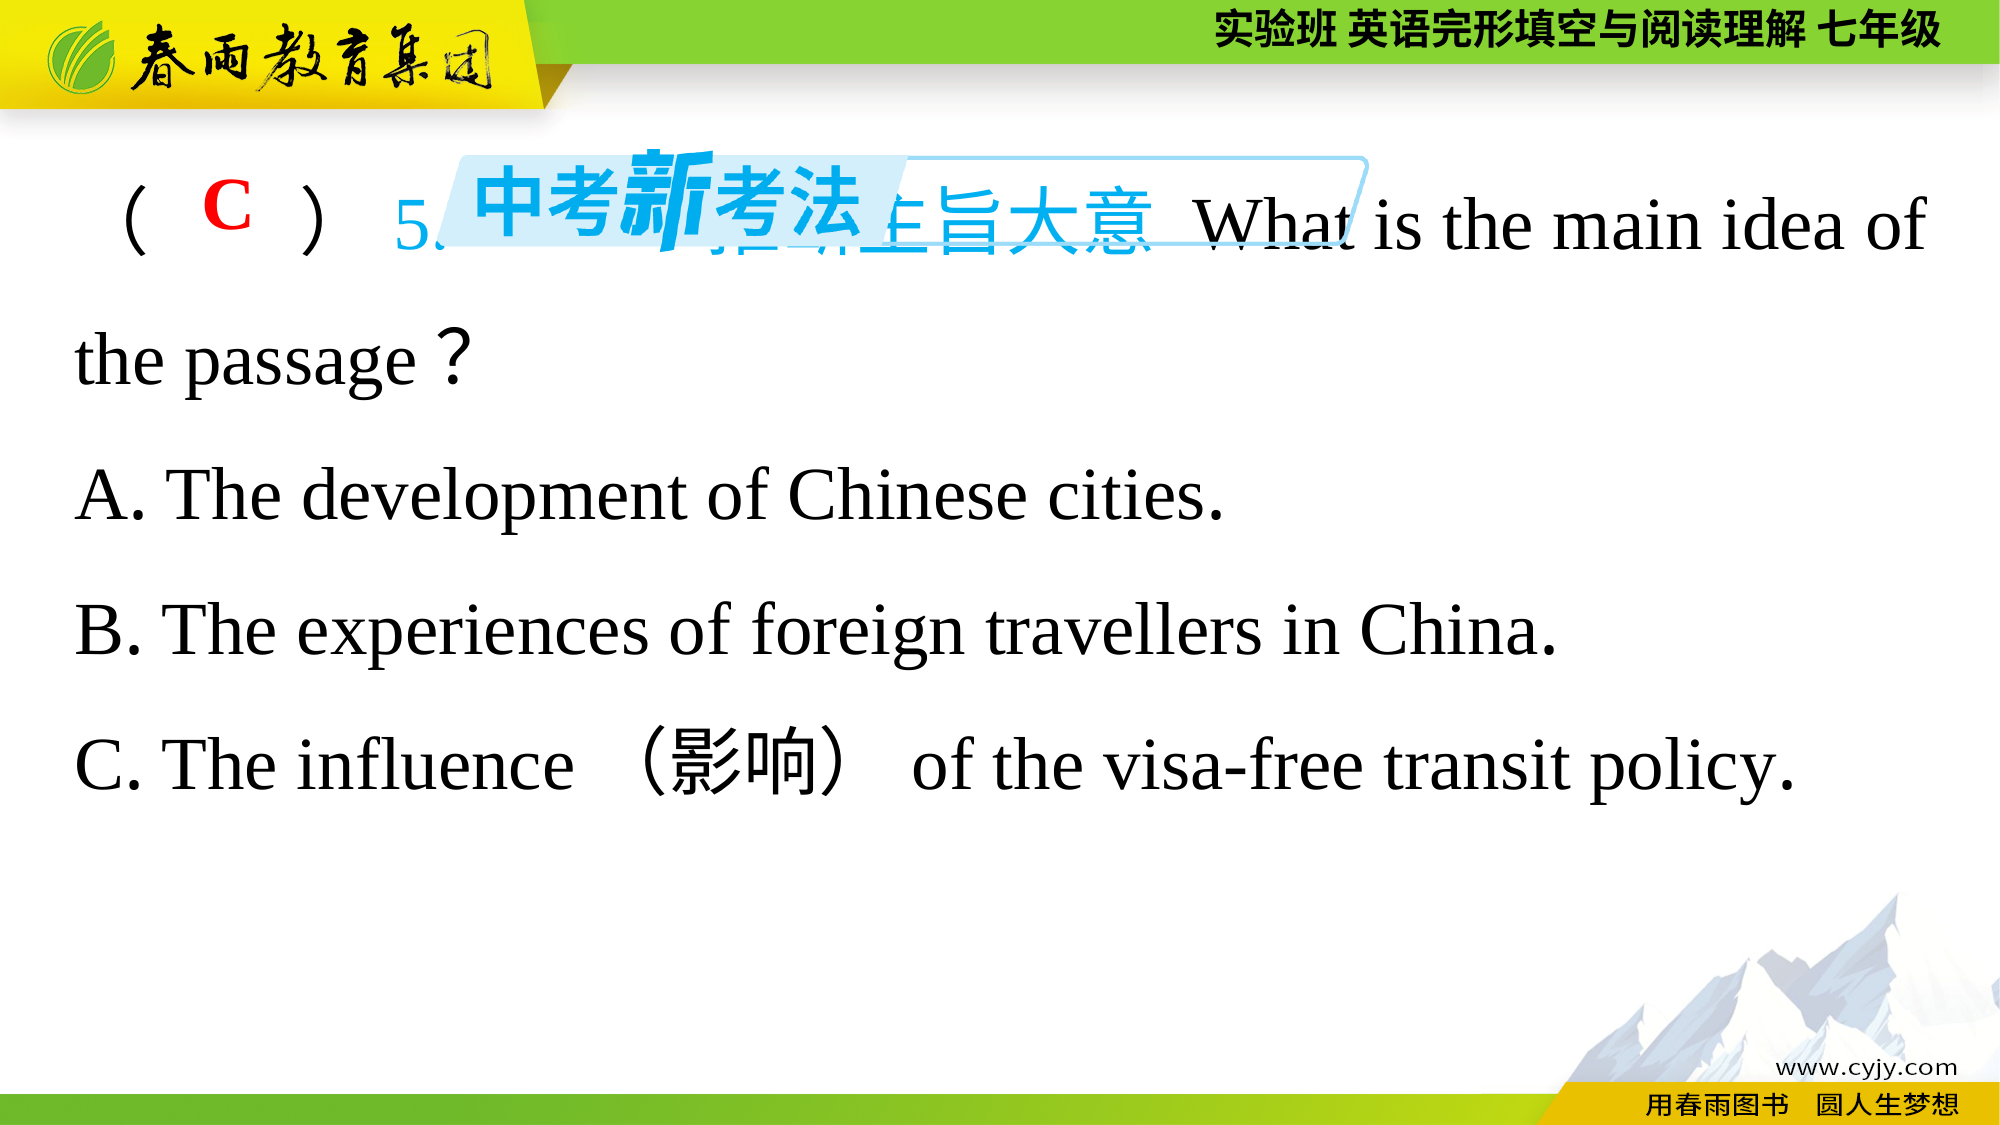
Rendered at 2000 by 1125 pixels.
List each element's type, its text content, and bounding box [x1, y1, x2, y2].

text_box C [186, 146, 271, 252]
picture [0, 0, 2000, 1125]
list （ ）5. 推断主旨大意 What is the main idea of the passage？ A. The development of Chinese cities. B. The experiences of foreign travellers in China. C. The influence（影响）of the visa-free transit policy. [59, 122, 1944, 802]
